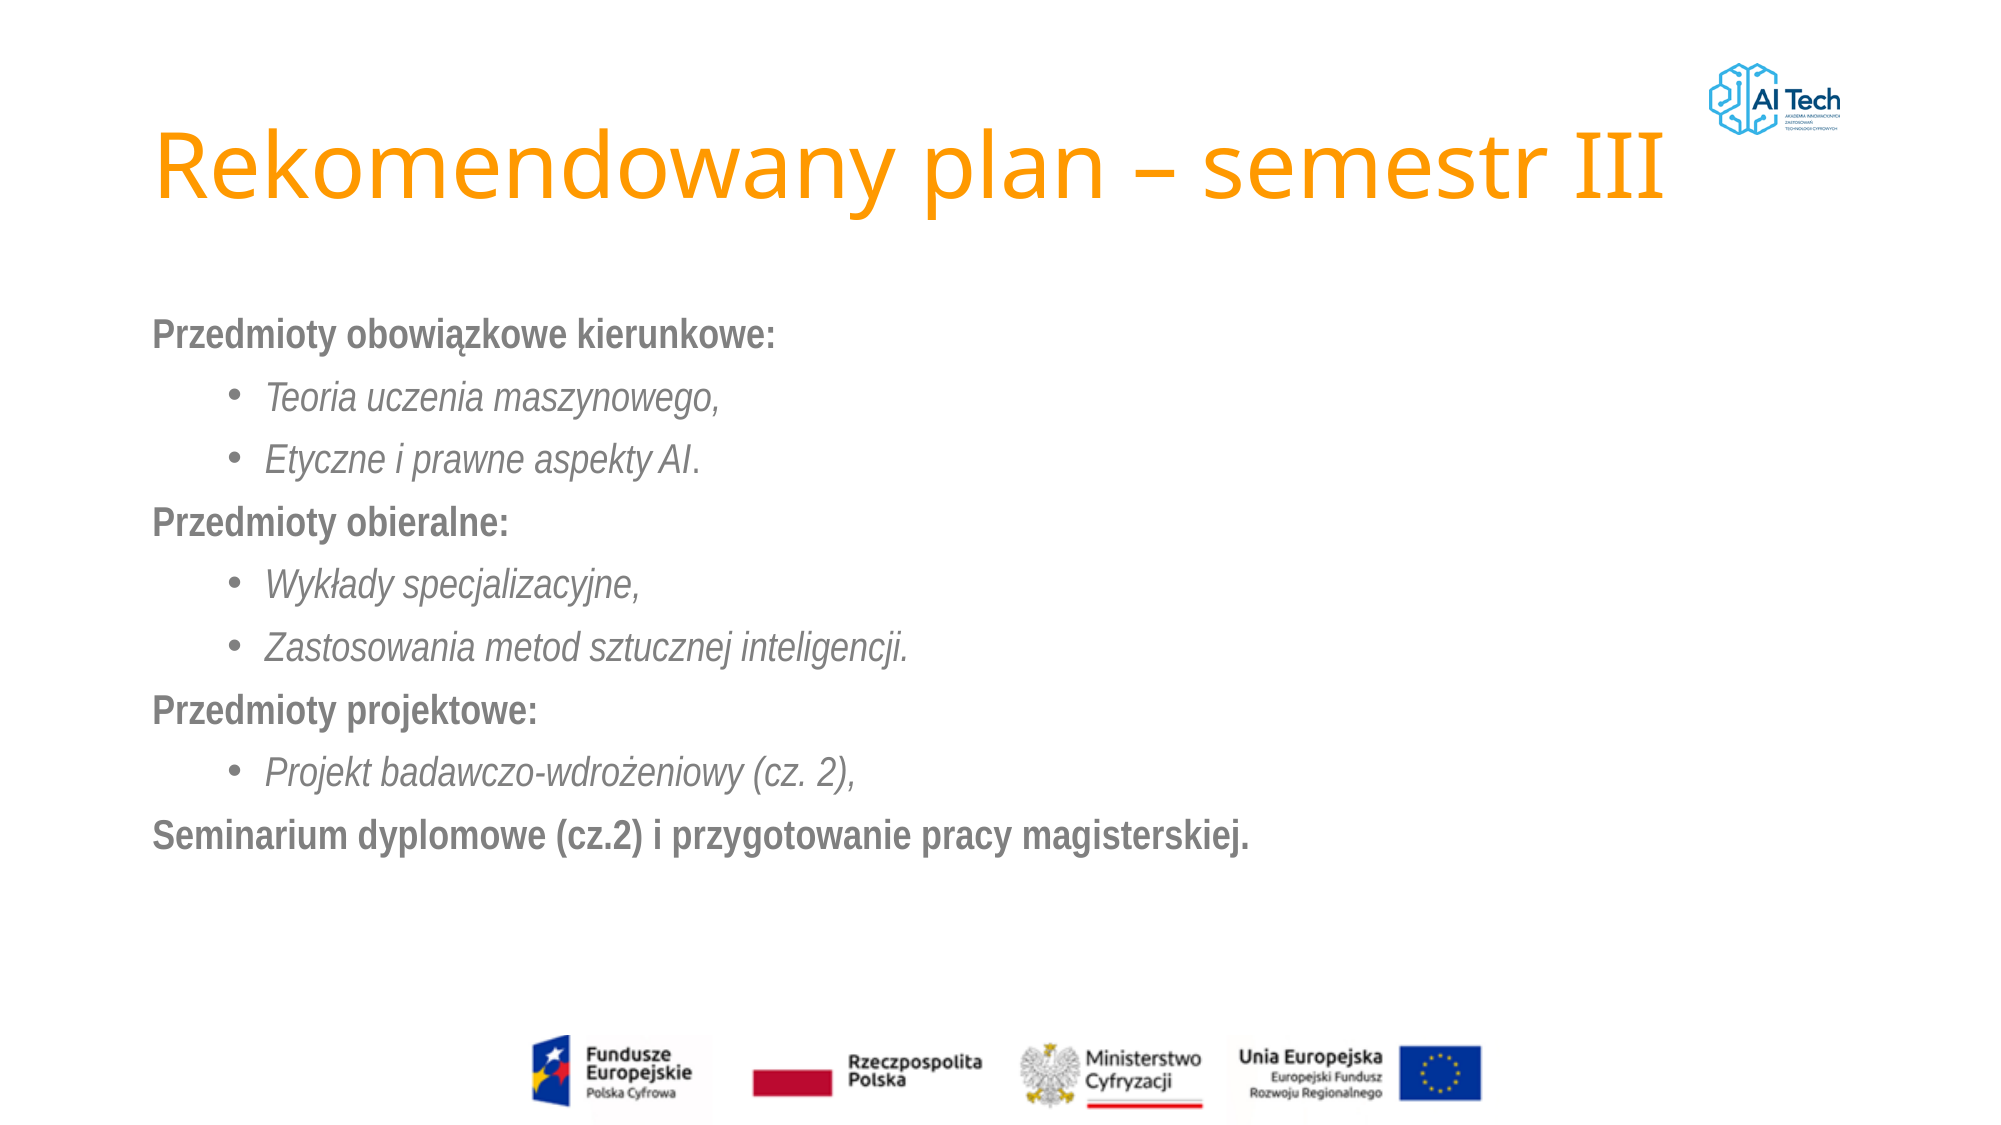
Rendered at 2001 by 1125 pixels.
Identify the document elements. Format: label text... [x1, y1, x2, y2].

list Przedmioty obowiązkowe kierunkowe: Teoria uczenia maszynowego, Etyczne i prawne aspekty AI. Przedmioty obieralne: Wykłady specjalizacyjne, Zastosowania metod sztucznej inteligencji. Przedmioty projektowe: Projekt badawczo-wdrożeniowy (cz. 2), Seminarium dyplomowe (cz.2) i przygotowanie pracy magisterskiej. [137, 299, 1863, 1013]
picture [499, 1035, 1501, 1125]
title Rekomendowany plan – semestr III [137, 59, 1863, 278]
